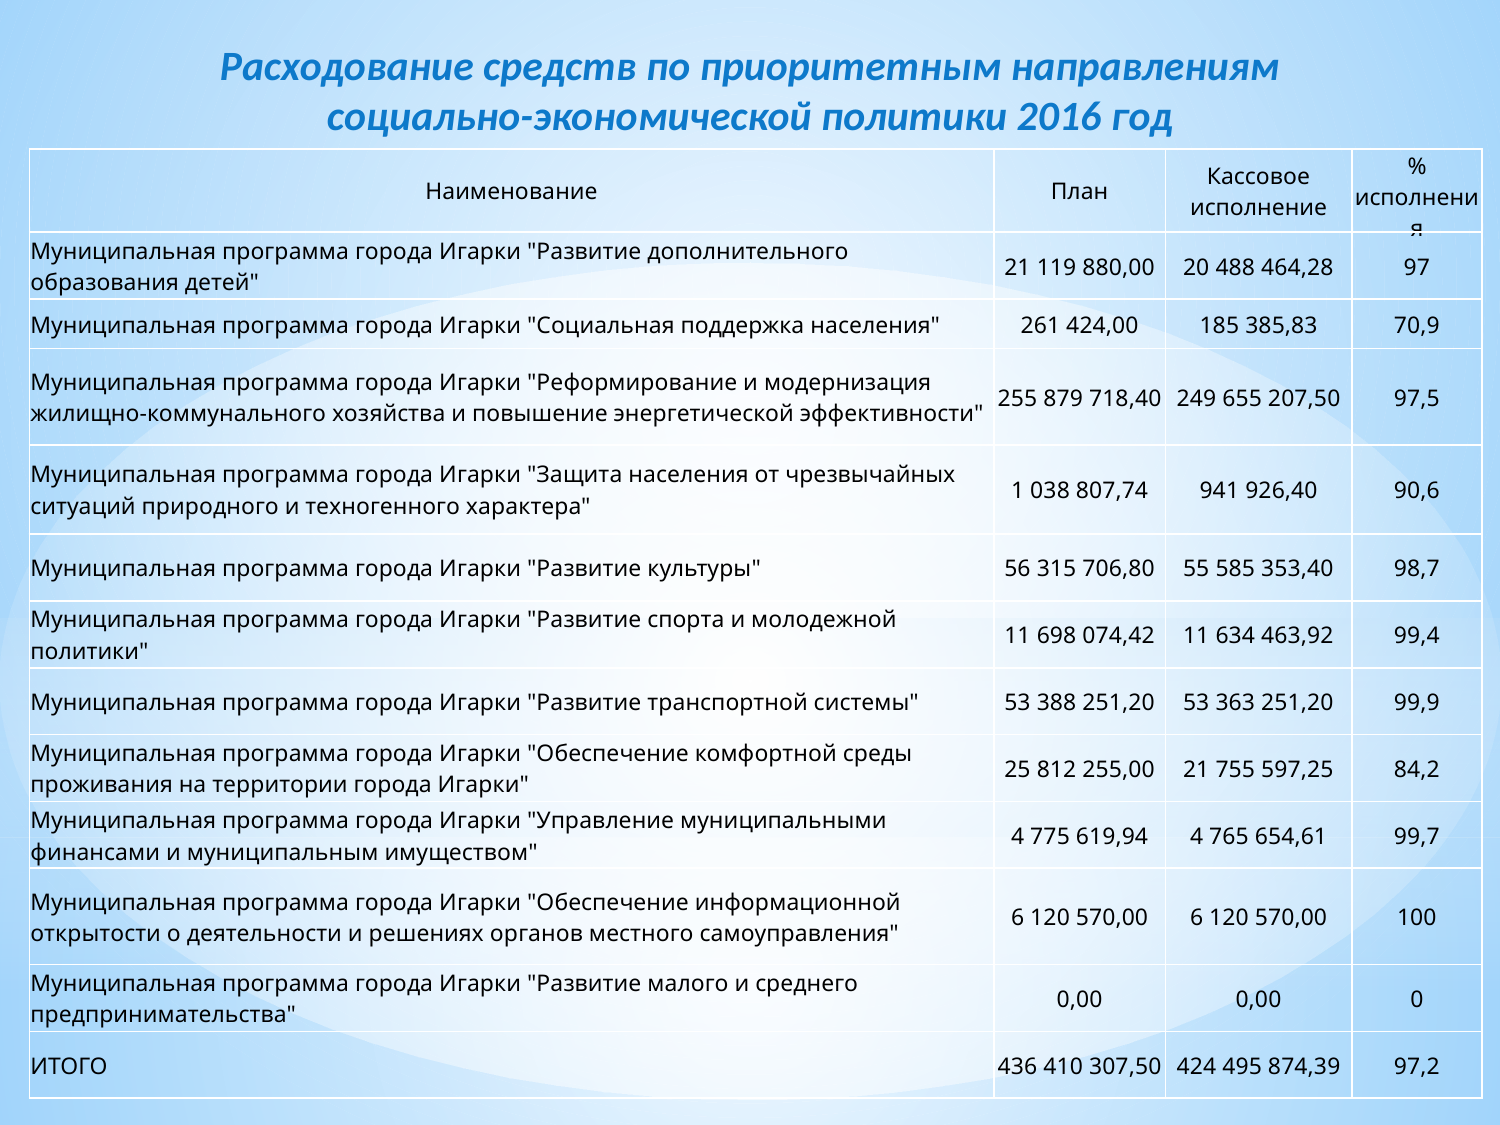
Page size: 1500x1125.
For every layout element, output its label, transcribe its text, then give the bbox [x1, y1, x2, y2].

table_cell 90,6 [1353, 446, 1481, 533]
table_cell 261 424,00 [995, 300, 1165, 348]
table_cell 53 388 251,20 [995, 669, 1165, 734]
table_header План [995, 150, 1165, 231]
table_cell Муниципальная программа города Игарки "Реформирование и модернизация жилищно-коммунального хозяйства и повышение энергетической эффективности" [30, 349, 993, 444]
table_cell 185 385,83 [1166, 300, 1351, 348]
table_cell 100 [1353, 869, 1481, 964]
table_cell 436 410 307,50 [995, 1032, 1165, 1097]
table_cell 21 755 597,25 [1166, 735, 1351, 801]
table_cell 6 120 570,00 [1166, 869, 1351, 964]
table_cell Муниципальная программа города Игарки "Развитие транспортной системы" [30, 669, 993, 734]
table_cell 97,2 [1353, 1032, 1481, 1097]
table_header Наименование [30, 150, 993, 231]
table_cell 249 655 207,50 [1166, 349, 1351, 444]
table_cell Муниципальная программа города Игарки "Защита населения от чрезвычайных ситуаций природного и техногенного характера" [30, 446, 993, 533]
table_cell Муниципальная программа города Игарки "Развитие дополнительного образования детей" [30, 233, 993, 298]
table_cell Муниципальная программа города Игарки "Управление муниципальными финансами и муниципальным имуществом" [30, 802, 993, 867]
table_cell 70,9 [1353, 300, 1481, 348]
table_cell 25 812 255,00 [995, 735, 1165, 801]
table_header % исполнения [1353, 150, 1481, 231]
table_cell Муниципальная программа города Игарки "Развитие культуры" [30, 535, 993, 600]
table_cell 255 879 718,40 [995, 349, 1165, 444]
table_cell 20 488 464,28 [1166, 233, 1351, 298]
table_cell 11 698 074,42 [995, 602, 1165, 667]
table_cell 99,9 [1353, 669, 1481, 734]
table_cell 99,4 [1353, 602, 1481, 667]
table_cell Муниципальная программа города Игарки "Развитие спорта и молодежной политики" [30, 602, 993, 667]
table_cell 21 119 880,00 [995, 233, 1165, 298]
table_cell Муниципальная программа города Игарки "Обеспечение комфортной среды проживания на территории города Игарки" [30, 735, 993, 801]
table_cell 53 363 251,20 [1166, 669, 1351, 734]
table_cell 941 926,40 [1166, 446, 1351, 533]
table_cell 56 315 706,80 [995, 535, 1165, 600]
table_cell Муниципальная программа города Игарки "Социальная поддержка населения" [30, 300, 993, 348]
table_cell ИТОГО [30, 1032, 993, 1097]
table_cell 97 [1353, 233, 1481, 298]
table_cell 4 765 654,61 [1166, 802, 1351, 867]
table_cell 1 038 807,74 [995, 446, 1165, 533]
table_cell 99,7 [1353, 802, 1481, 867]
table_cell Муниципальная программа города Игарки "Обеспечение информационной открытости о деятельности и решениях органов местного самоуправления" [30, 869, 993, 964]
table_cell 55 585 353,40 [1166, 535, 1351, 600]
table_header Кассовое исполнение [1166, 150, 1351, 231]
table_cell 11 634 463,92 [1166, 602, 1351, 667]
table_cell 424 495 874,39 [1166, 1032, 1351, 1097]
table_cell 4 775 619,94 [995, 802, 1165, 867]
table_cell 0,00 [995, 965, 1165, 1031]
table_cell Муниципальная программа города Игарки "Развитие малого и среднего предпринимательства" [30, 965, 993, 1031]
table_cell 6 120 570,00 [995, 869, 1165, 964]
table_cell 97,5 [1353, 349, 1481, 444]
text_box Расходование средств по приоритетным направлениям социально-экономической политики 2016 год [205, 31, 1295, 147]
table_cell 0,00 [1166, 965, 1351, 1031]
table_cell 84,2 [1353, 735, 1481, 801]
table_cell 98,7 [1353, 535, 1481, 600]
table_cell 0 [1353, 965, 1481, 1031]
